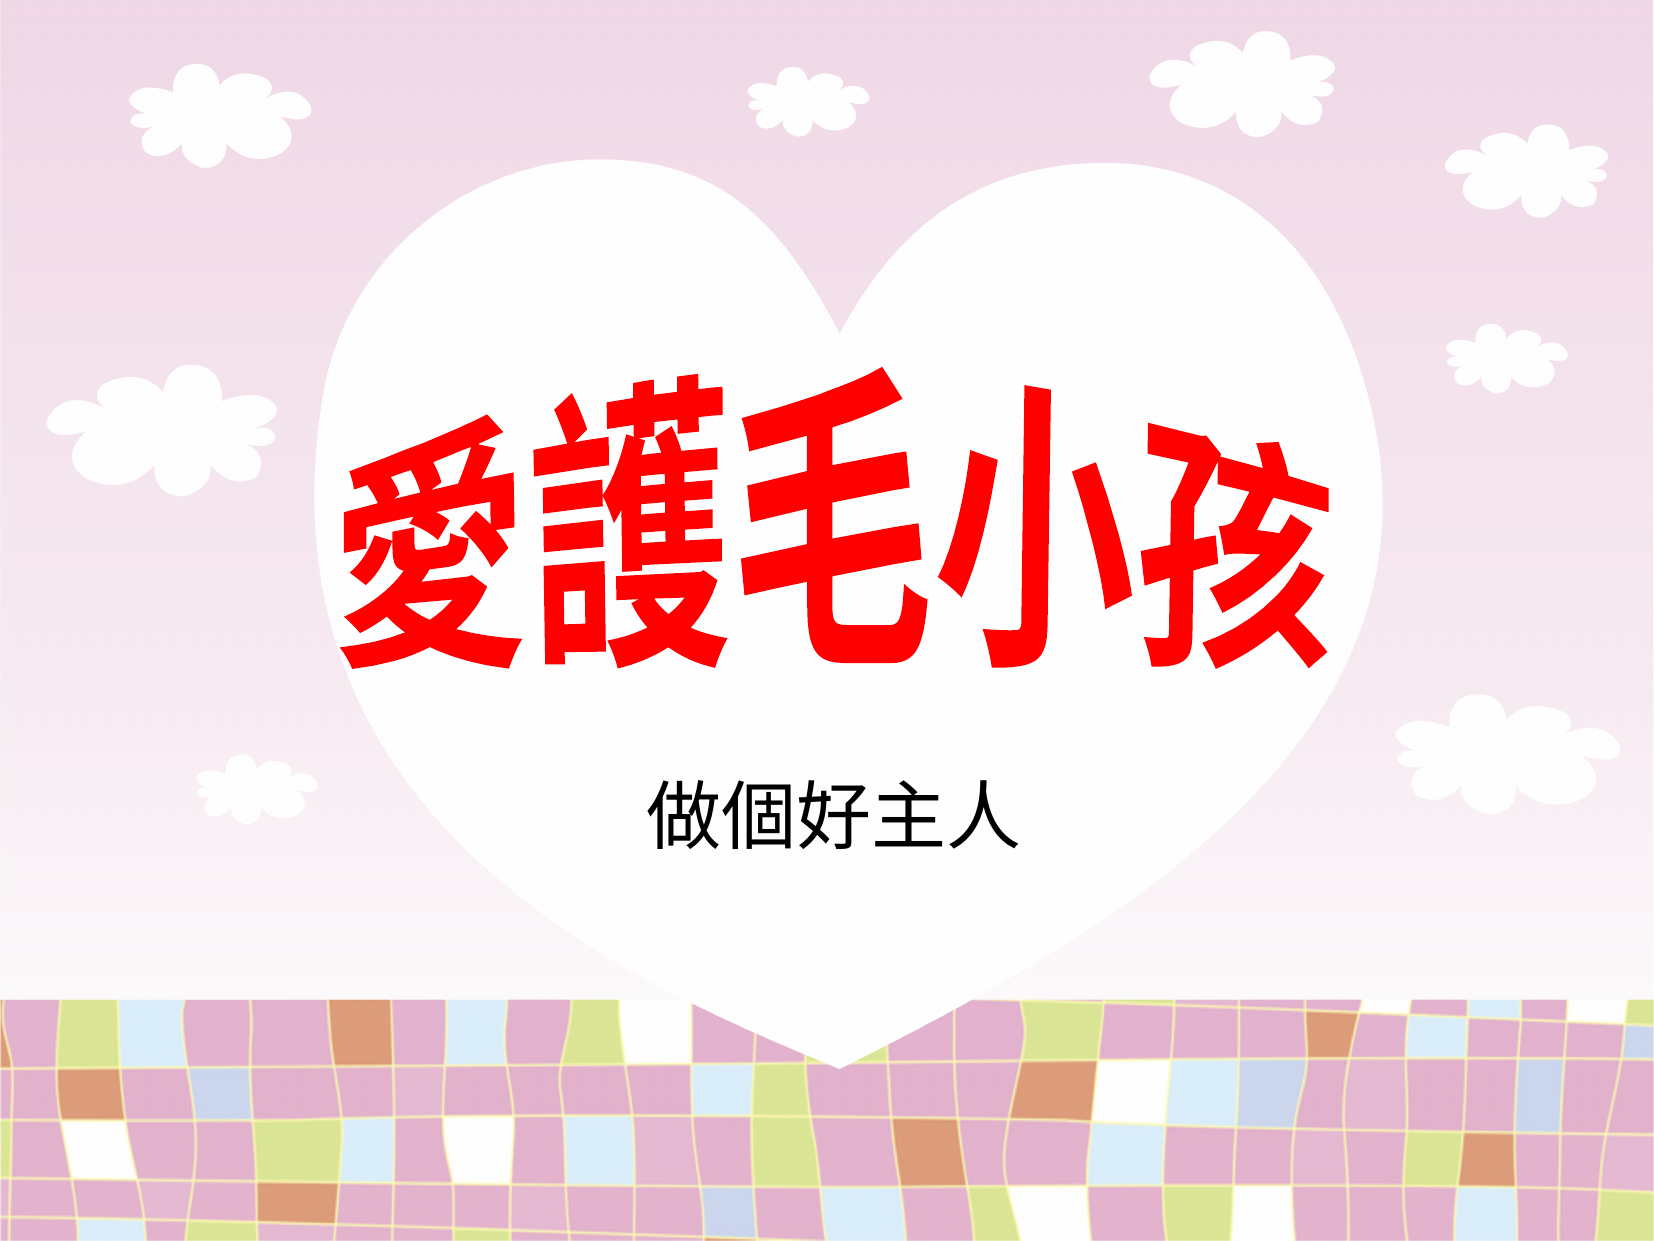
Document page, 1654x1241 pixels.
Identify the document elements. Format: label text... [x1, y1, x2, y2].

subtitle 做個好主人 [580, 454, 1089, 1174]
picture [0, 0, 1654, 1241]
